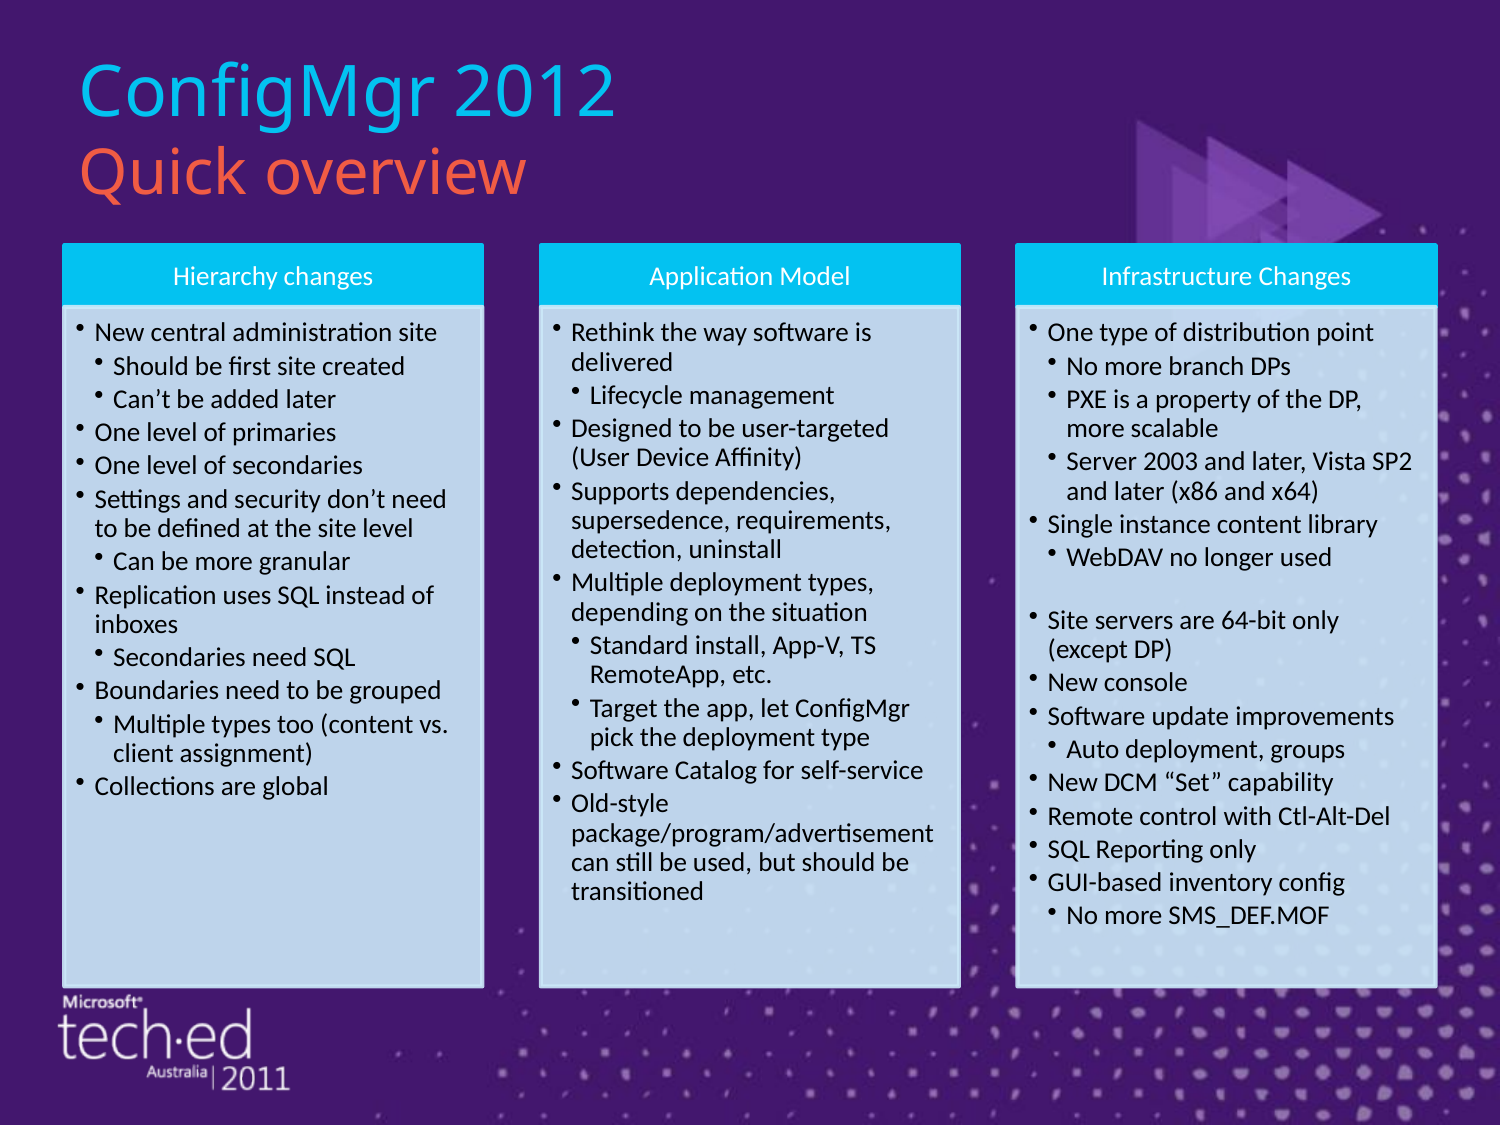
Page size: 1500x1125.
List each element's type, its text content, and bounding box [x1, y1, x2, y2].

picture [0, 0, 1500, 1125]
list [63, 184, 1437, 1048]
title ConfigMgr 2012 Quick overview [63, 37, 1436, 184]
